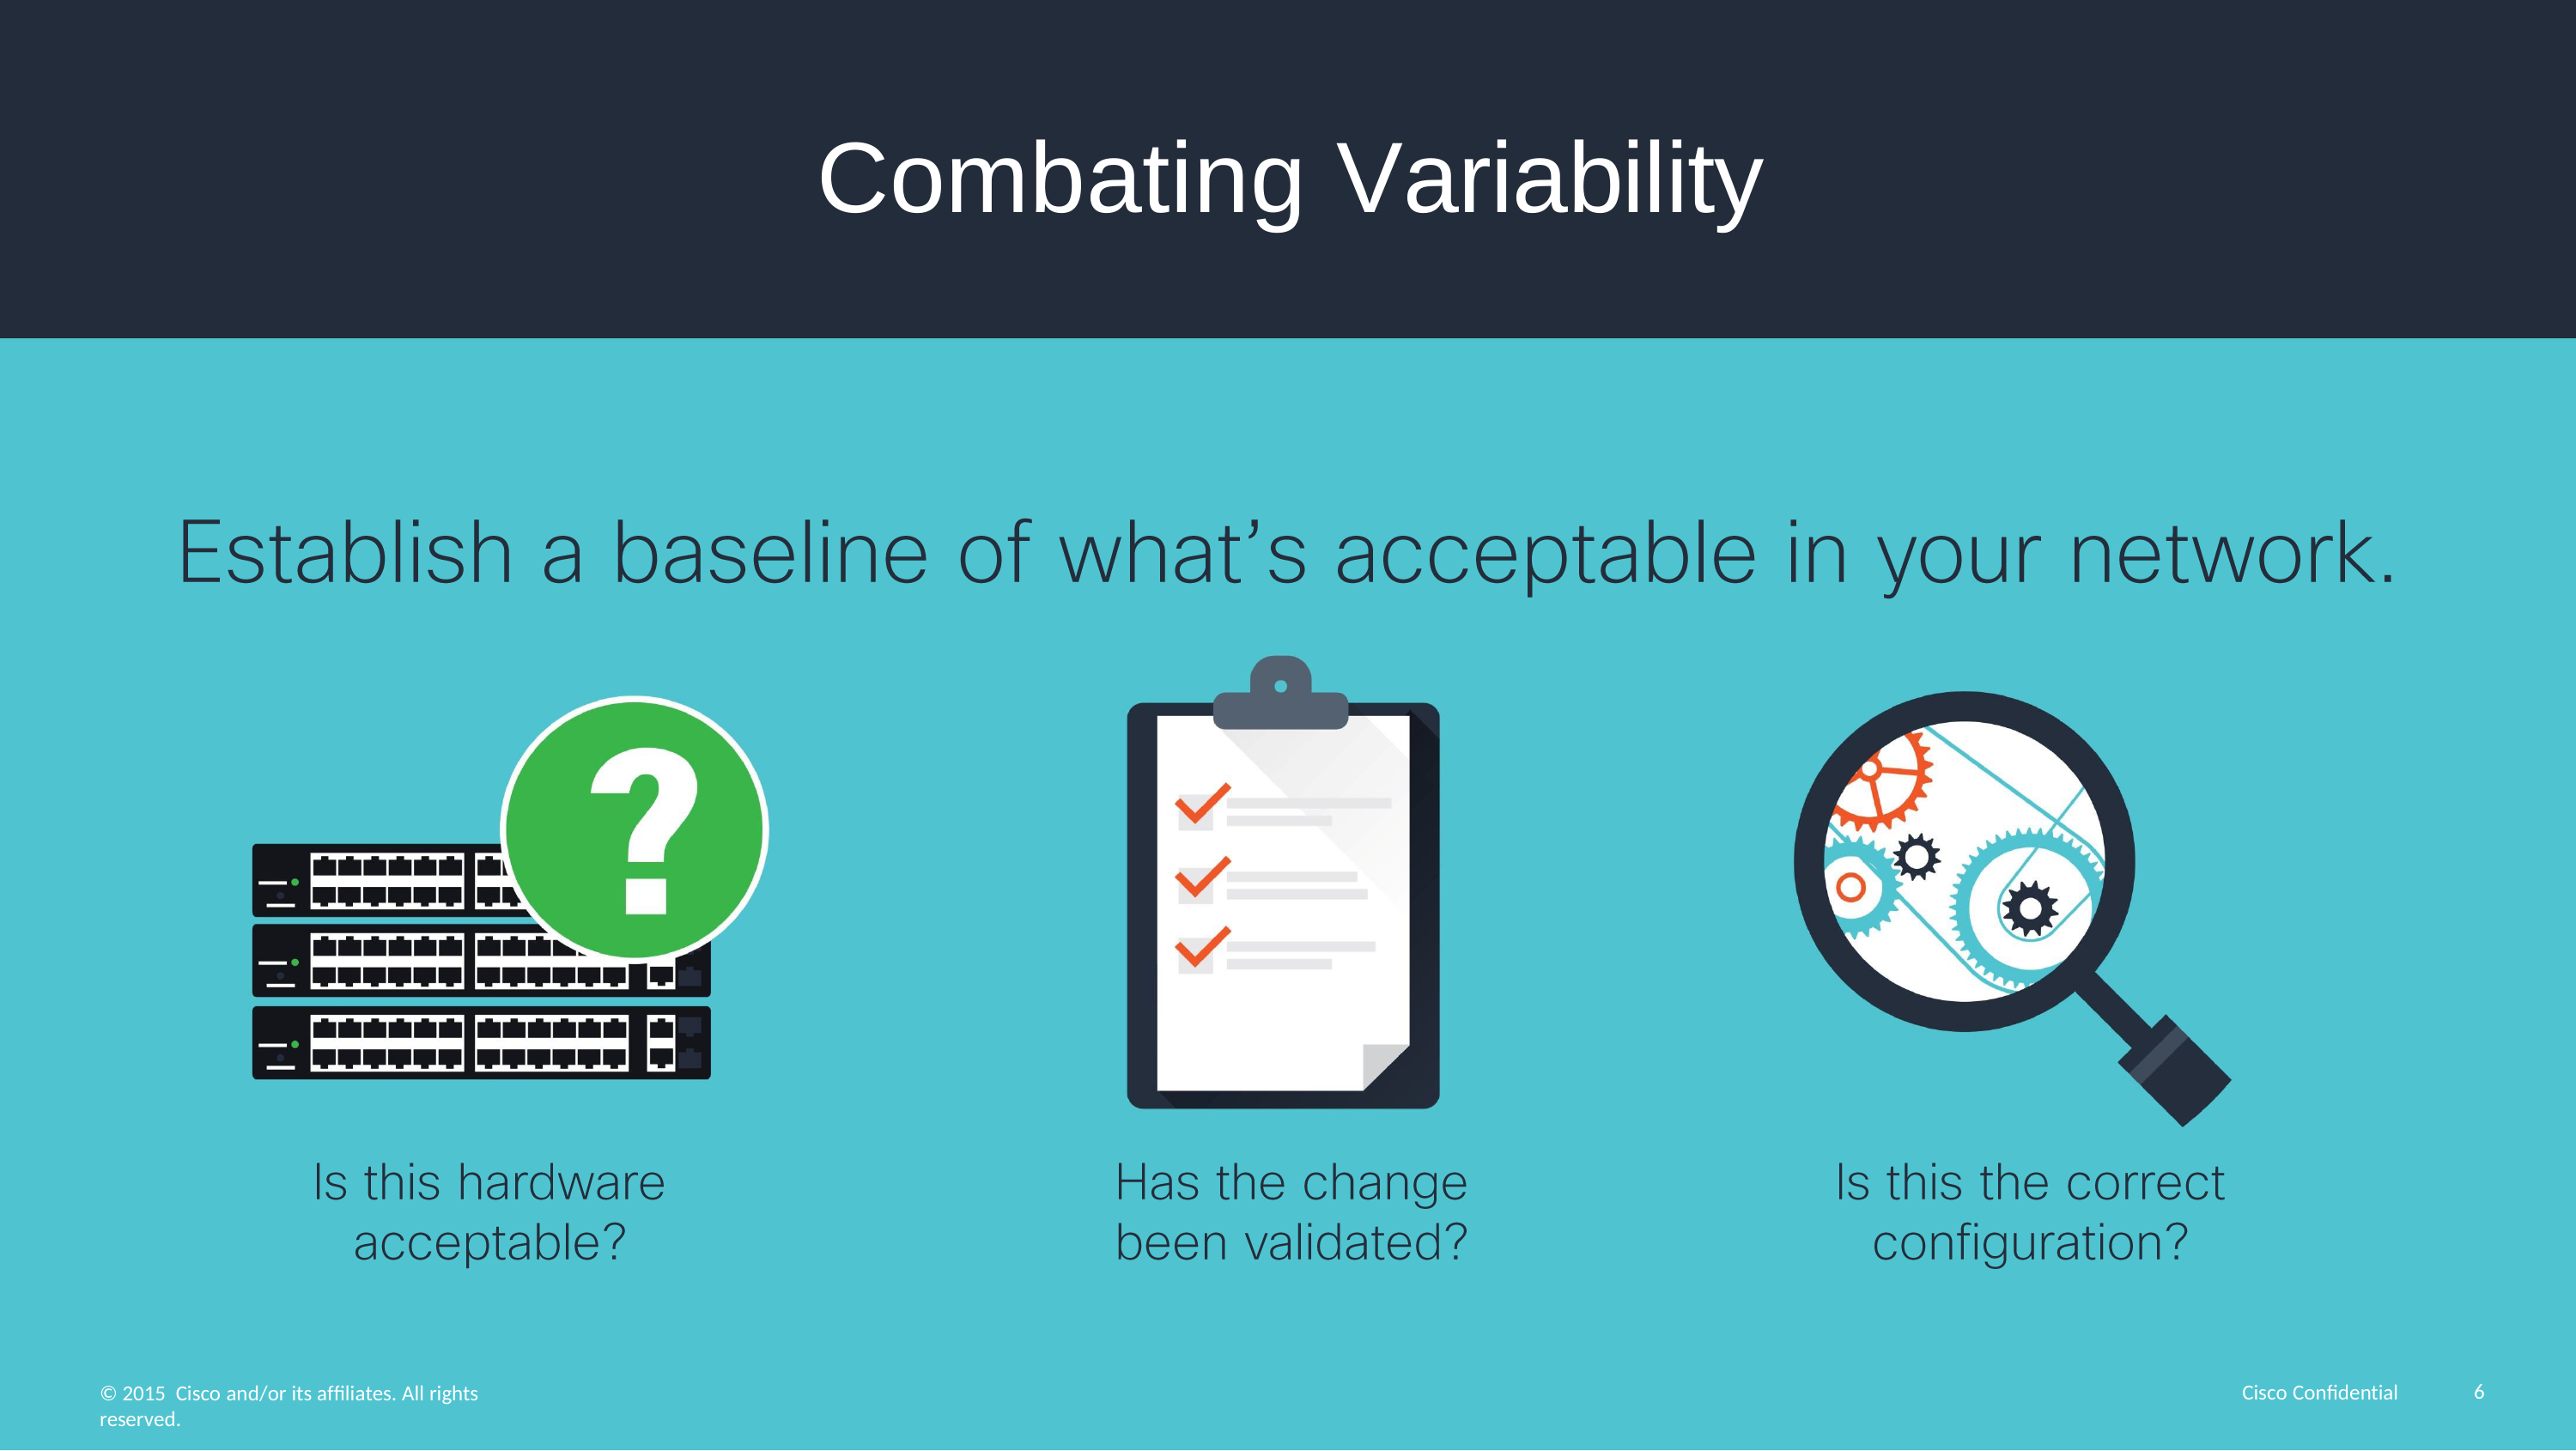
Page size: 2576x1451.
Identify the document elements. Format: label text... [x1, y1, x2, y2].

slide_number 6 [2470, 1377, 2488, 1406]
text_box [1115, 1209, 1492, 1278]
text_box [1334, 495, 2439, 613]
text_box [247, 624, 779, 1155]
text_box [313, 1149, 703, 1217]
text_box [1787, 684, 2238, 1134]
slide_number Cisco Confidential [2240, 1378, 2401, 1407]
text_box [0, 0, 2576, 339]
text_box [1115, 1149, 1509, 1217]
title Combating Variability [460, 112, 2116, 241]
text_box [176, 495, 540, 613]
text_box [1835, 1149, 2261, 1217]
text_box [353, 1209, 652, 1278]
text_box [1872, 1209, 2212, 1278]
text_box [1054, 653, 1513, 1113]
footer © 2015 Cisco and/or its affiliates. All rights reserved. [97, 1379, 565, 1408]
text_box [540, 495, 1334, 613]
